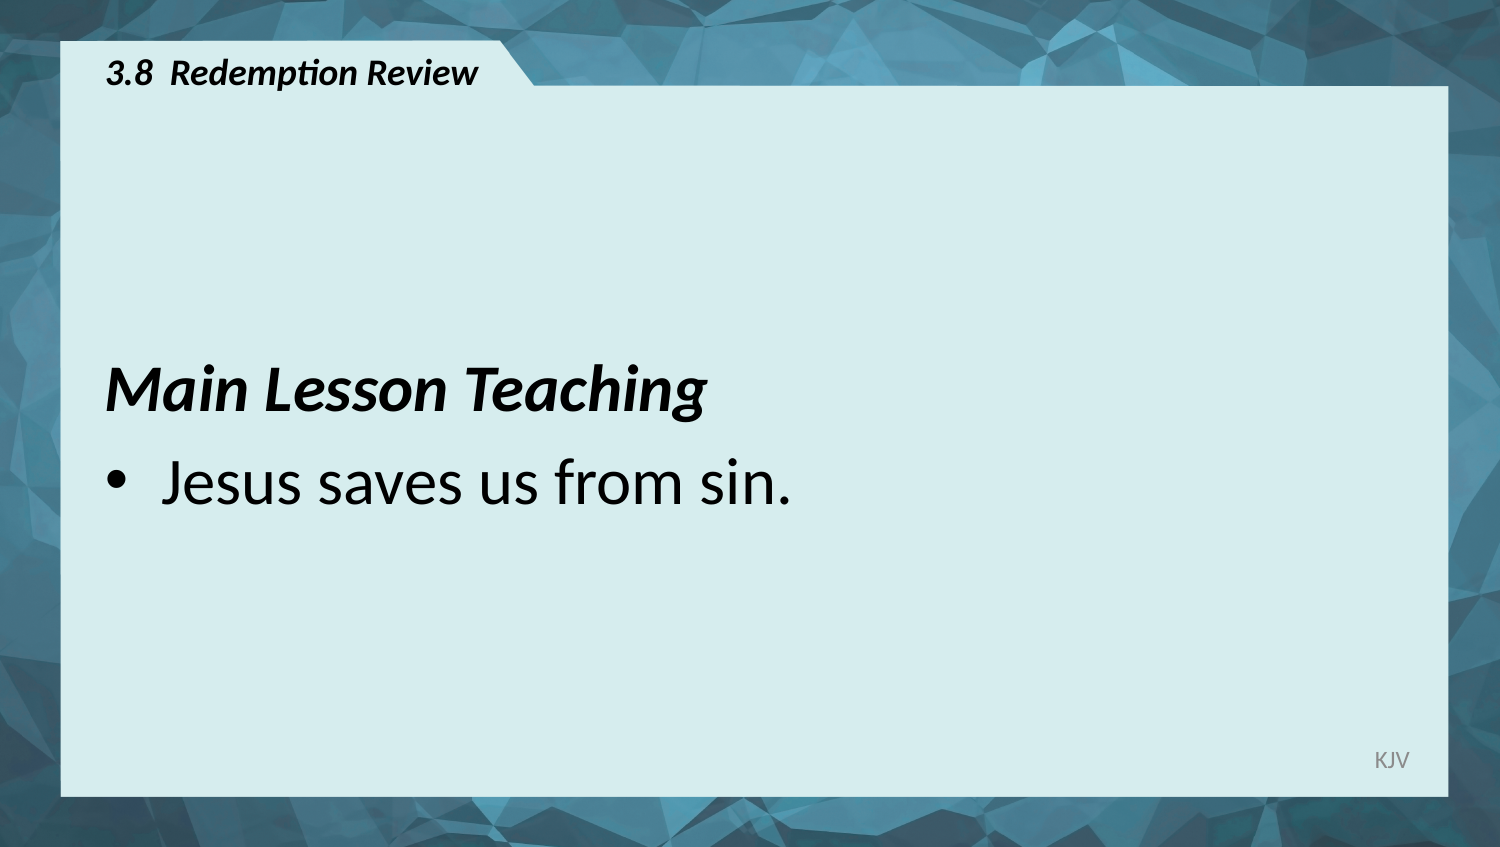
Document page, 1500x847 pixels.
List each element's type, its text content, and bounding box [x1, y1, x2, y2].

list Main Lesson Teaching Jesus saves us from sin. [89, 141, 1403, 722]
picture [0, 0, 1500, 847]
footer KJV [950, 736, 1425, 782]
title 3.8 Redemption Review [89, 33, 1420, 108]
